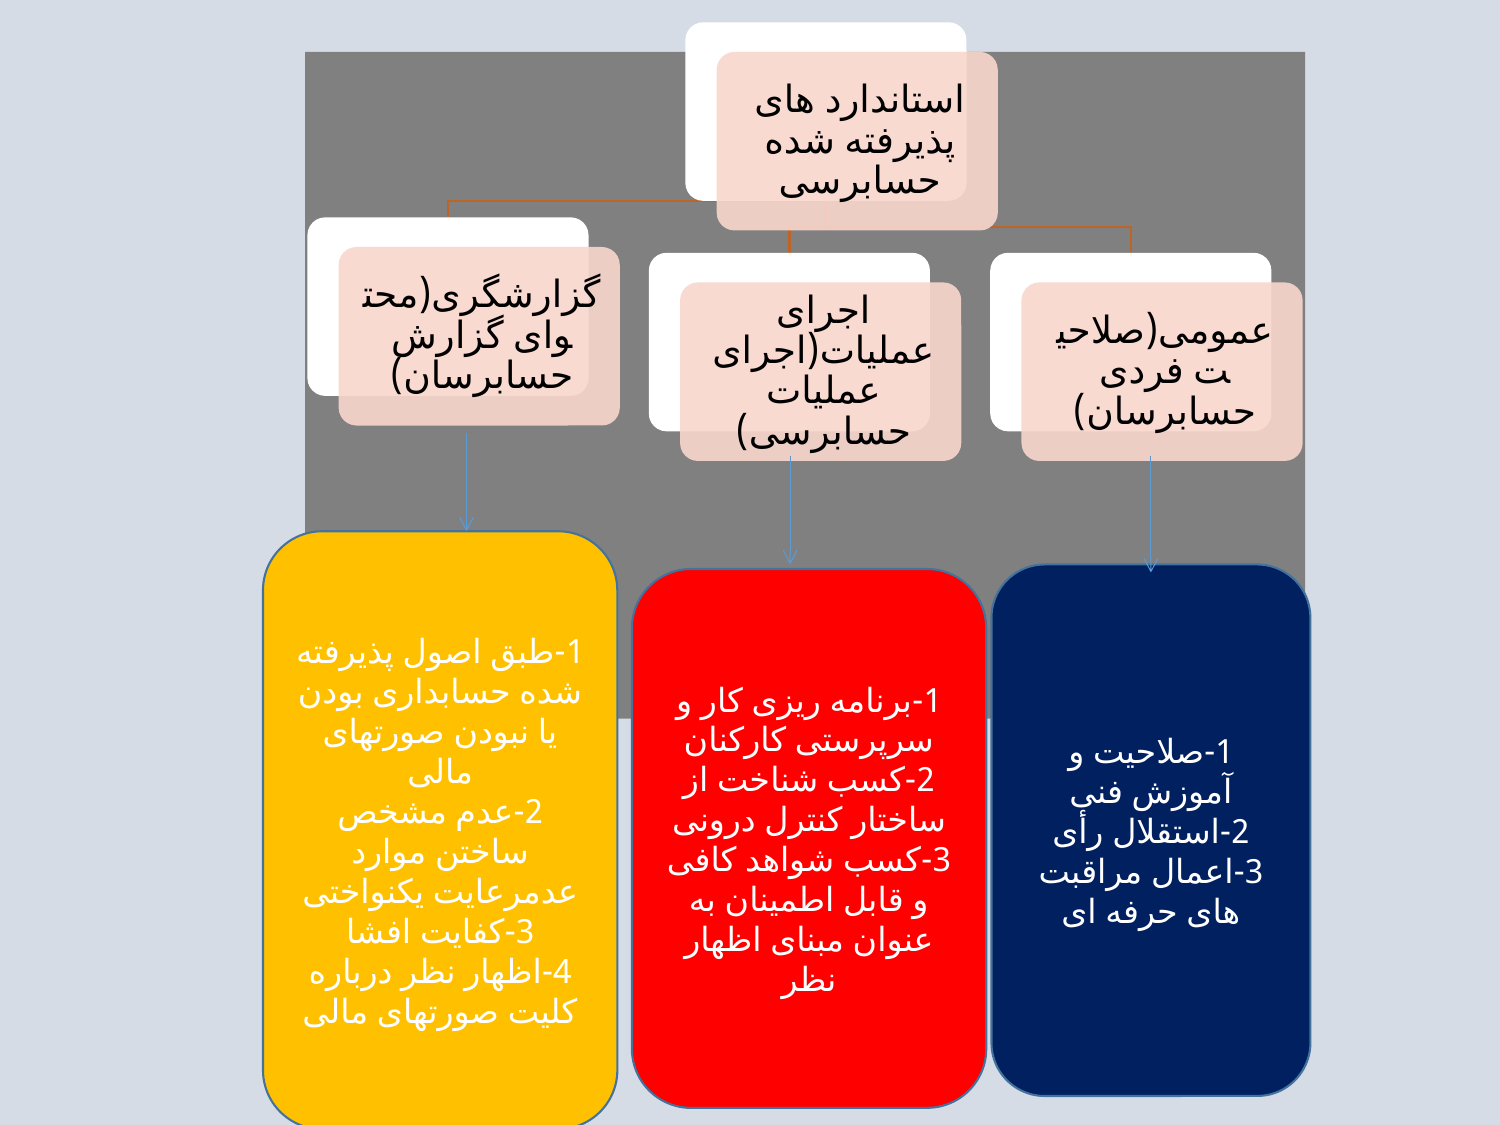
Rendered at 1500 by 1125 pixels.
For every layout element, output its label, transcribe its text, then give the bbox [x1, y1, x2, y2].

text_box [305, 51, 1306, 719]
text_box 1-برنامه ریزی کار و سرپرستی کارکنان 2-کسب شناخت از ساختار کنترل درونی 3-کسب شواهد کافی و قابل اطمینان به عنوان مبنای اظهار نظر [630, 719, 988, 1109]
text_box 1-صلاحیت و آموزش فنی 2-استقلال رأی 3-اعمال مراقبت های حرفه ای [990, 593, 1312, 1098]
text_box 1-طبق اصول پذیرفته شده حسابداری بودن یا نبودن صورتهای مالی 2-عدم مشخص ساختن موارد عدمرعایت یکنواختی 3-کفایت افشا 4-اظهار نظر درباره کلیت صورتهای مالی [261, 532, 619, 1125]
